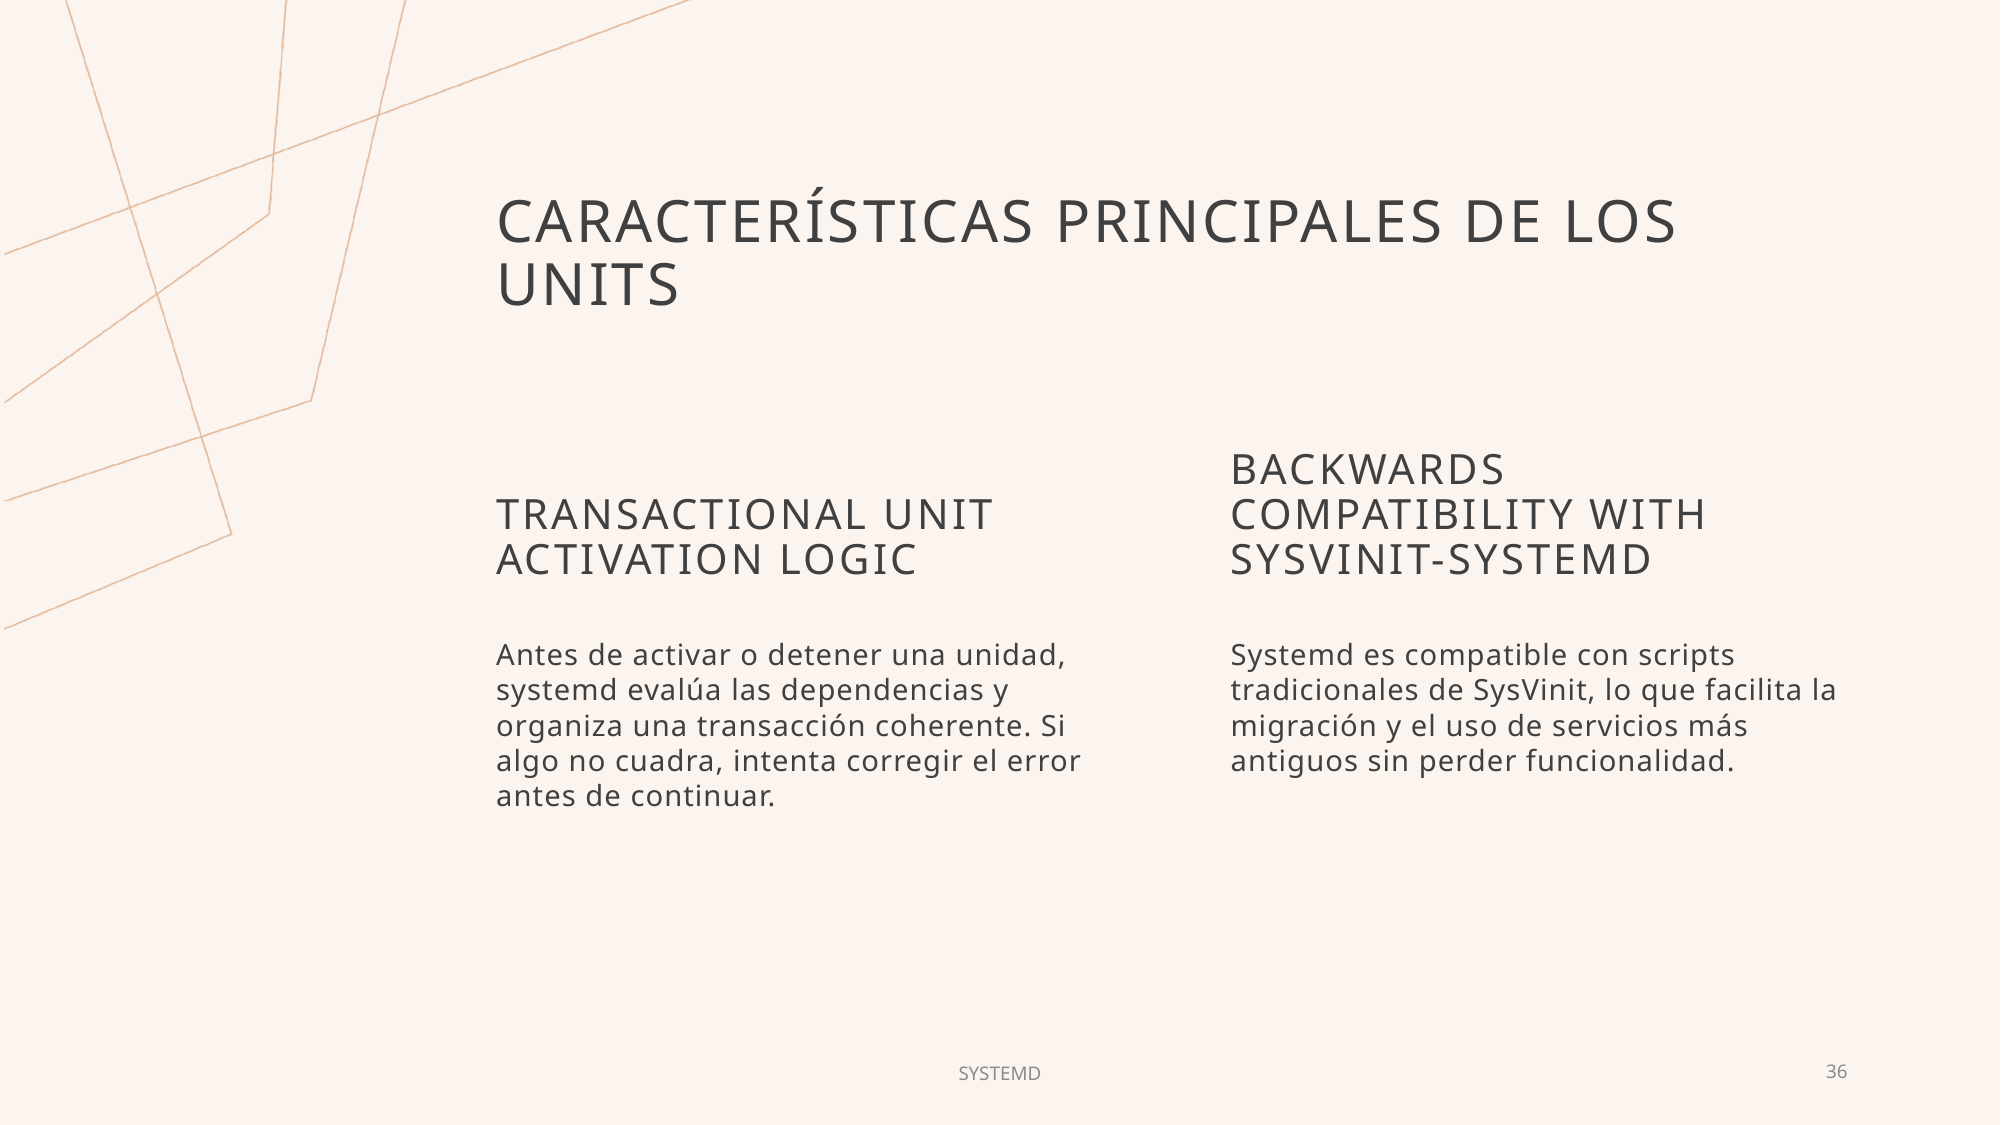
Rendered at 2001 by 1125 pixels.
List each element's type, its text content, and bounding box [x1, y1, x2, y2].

list Systemd es compatible con scripts tradicionales de SysVinit, lo que facilita la migración y el uso de servicios más antiguos sin perder funcionalidad. [1215, 629, 1863, 957]
title Características principales de los units [481, 146, 1863, 364]
list Antes de activar o detener una unidad, systemd evalúa las dependencias y organiza una transacción coherente. Si algo no cuadra, intenta corregir el error antes de continuar. [481, 629, 1125, 957]
list TRANSACTIONAL UNIT ACTIVATION LOGIC [481, 455, 1125, 591]
footer SYSTEMD [662, 1042, 1338, 1103]
list BACKWARDS COMPATIBILITY WITH SYSVINIT-SYSTEMD [1215, 455, 1863, 591]
slide_number 36 [1412, 1042, 1863, 1103]
picture [4, 0, 721, 642]
